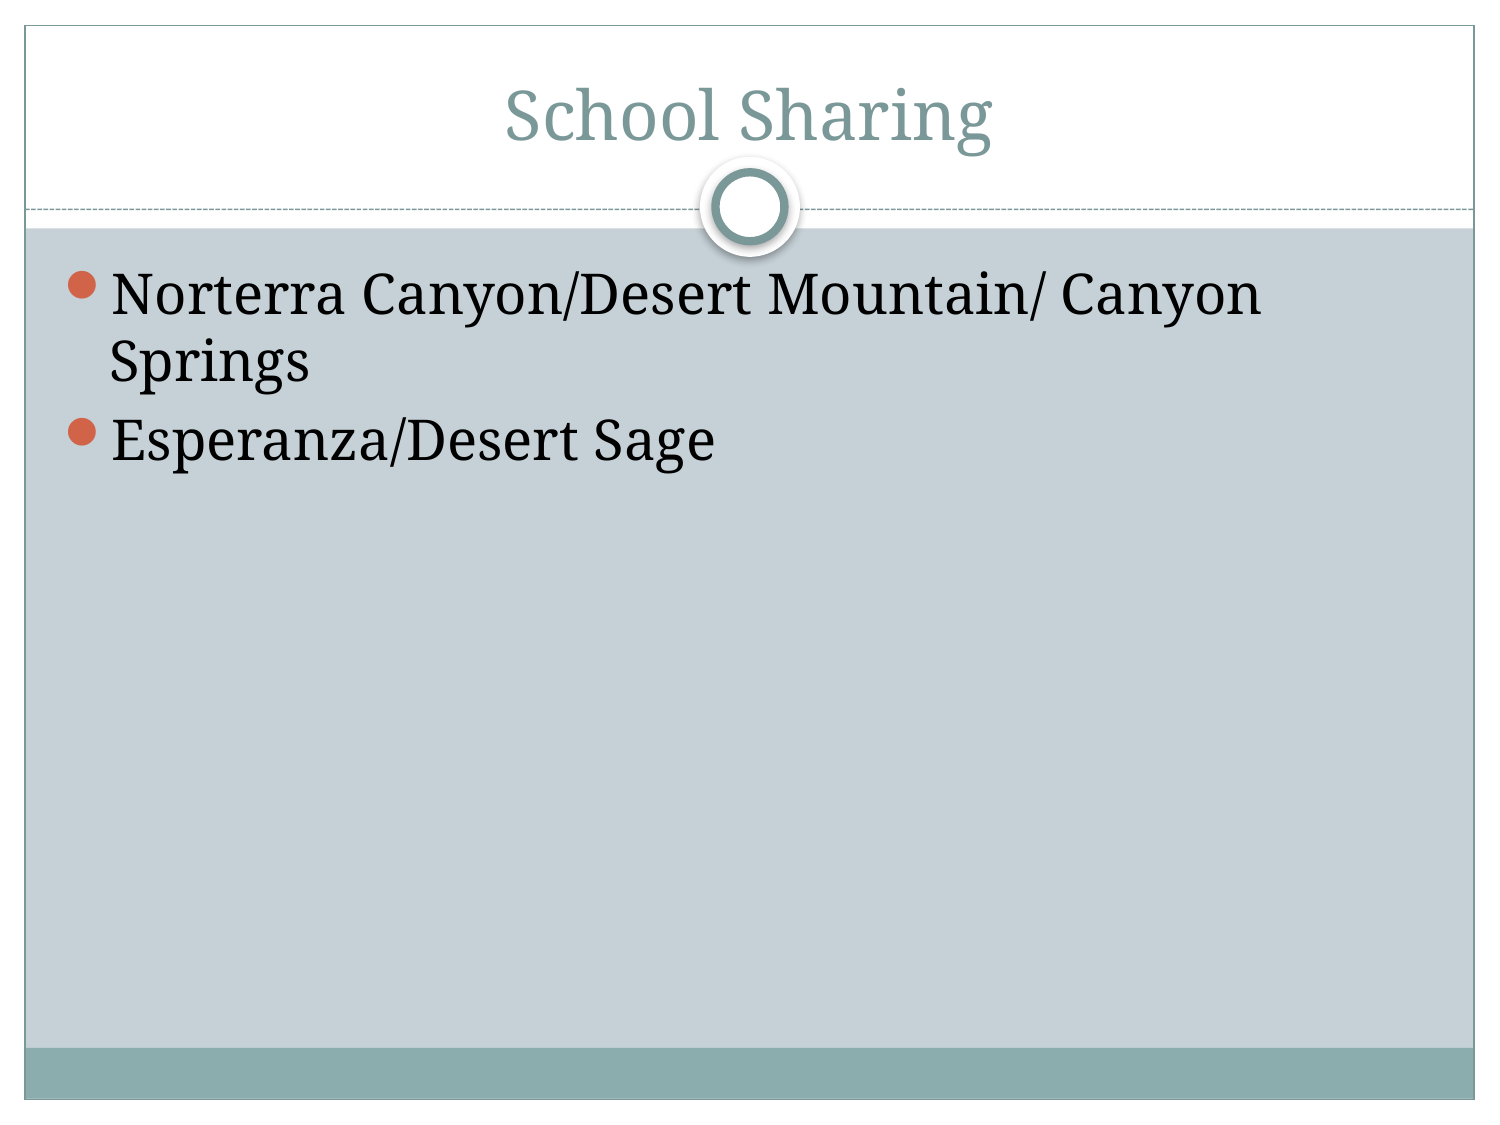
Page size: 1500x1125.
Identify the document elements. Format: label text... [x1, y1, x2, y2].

list Norterra Canyon/Desert Mountain/ Canyon Springs Esperanza/Desert Sage [49, 250, 1445, 1001]
title School Sharing [49, 37, 1450, 162]
